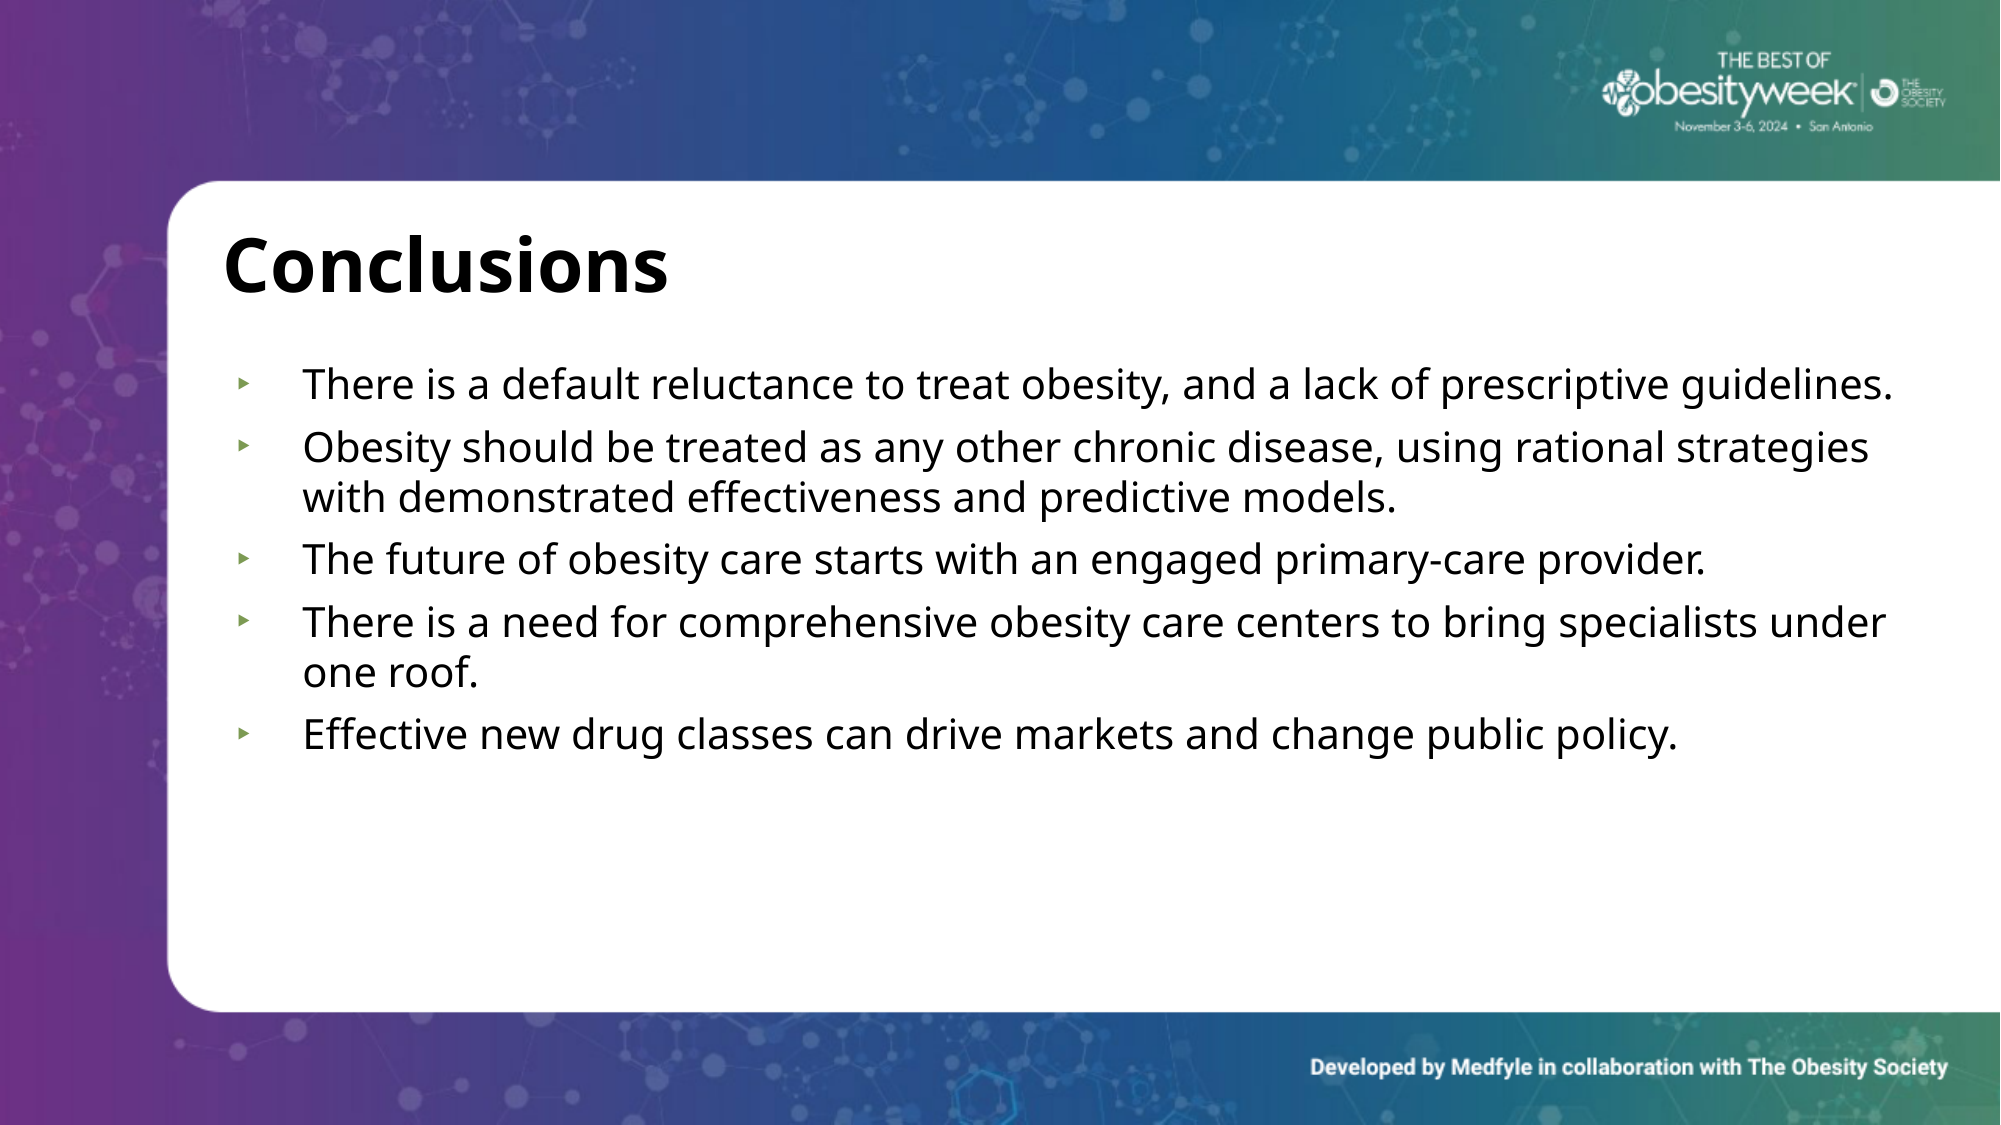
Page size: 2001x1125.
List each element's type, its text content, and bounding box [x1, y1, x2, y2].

title Conclusions [207, 211, 1918, 326]
picture [0, 0, 2000, 1125]
list There is a default reluctance to treat obesity, and a lack of prescriptive guidelines. Obesity should be treated as any other chronic disease, using rational strategies with demonstrated effectiveness and predictive models. The future of obesity care starts with an engaged primary-care provider. There is a need for comprehensive obesity care centers to bring specialists under one roof. Effective new drug classes can drive markets and change public policy. [212, 350, 1975, 995]
